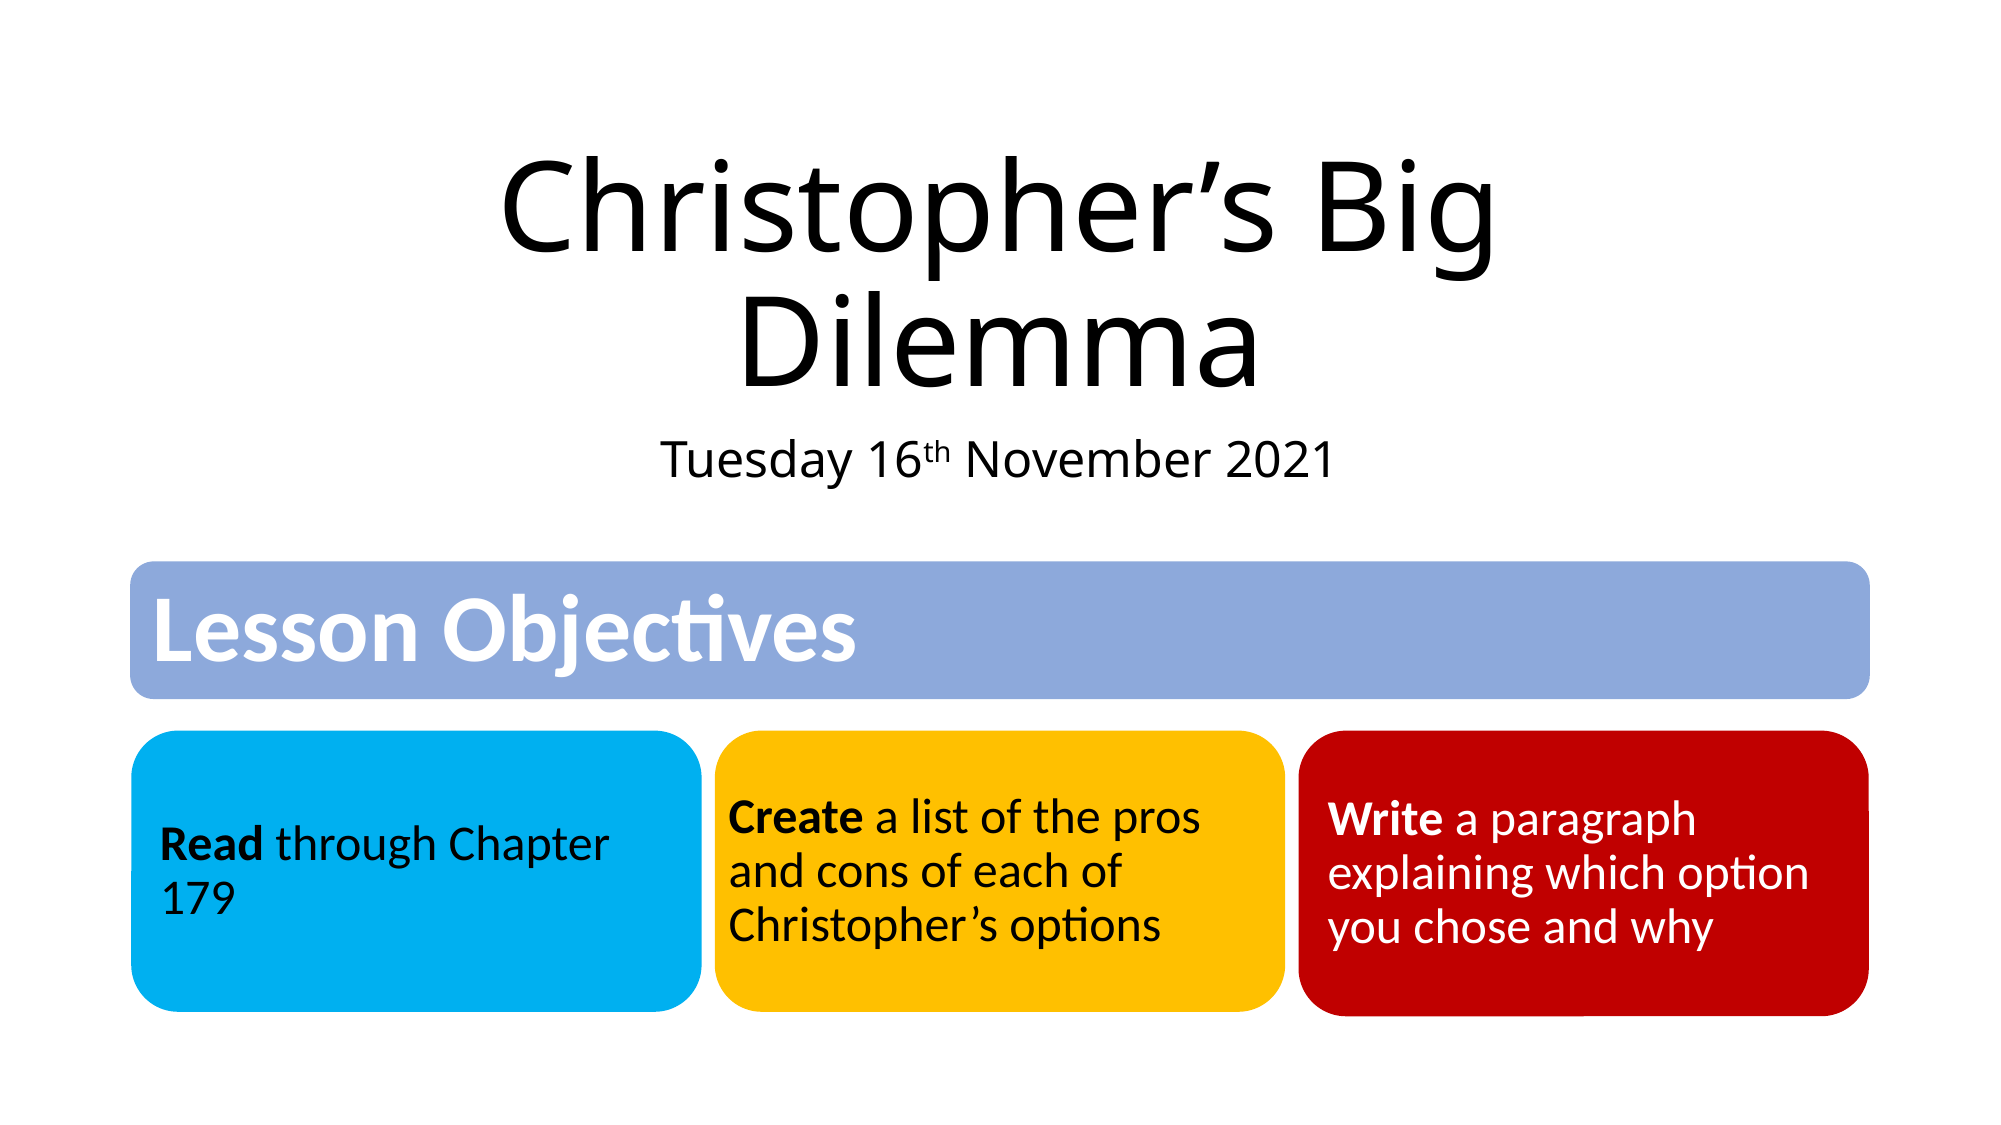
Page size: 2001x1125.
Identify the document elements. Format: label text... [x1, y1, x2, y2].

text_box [131, 562, 1869, 1017]
subtitle Tuesday 16th November 2021 [249, 426, 1750, 561]
title Christopher’s Big Dilemma [249, 29, 1750, 422]
